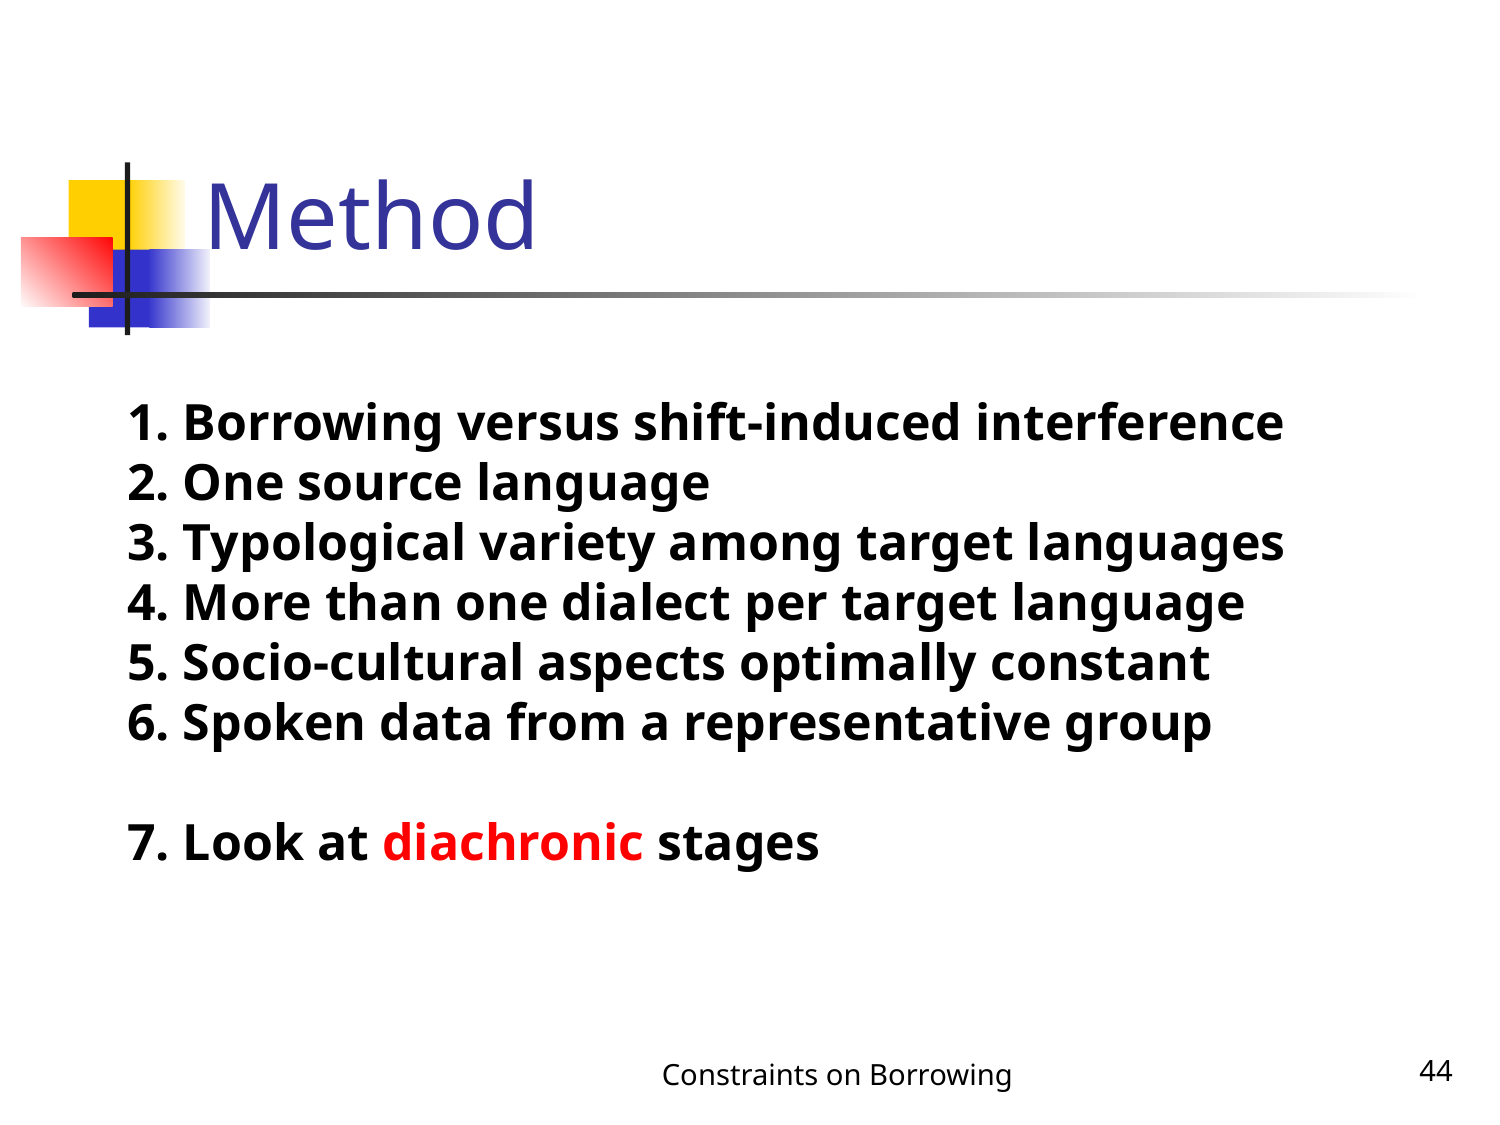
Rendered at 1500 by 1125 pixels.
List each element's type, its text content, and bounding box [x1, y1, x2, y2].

text_box 1. Borrowing versus shift-induced interference 2. One source language 3. Typological variety among target languages 4. More than one dialect per target language 5. Socio-cultural aspects optimally constant 6. Spoken data from a representative group 7. Look at diachronic stages [112, 383, 1388, 878]
footer Constraints on Borrowing [599, 1023, 1076, 1100]
title Method [188, 34, 1468, 276]
slide_number 44 [1154, 1023, 1468, 1100]
